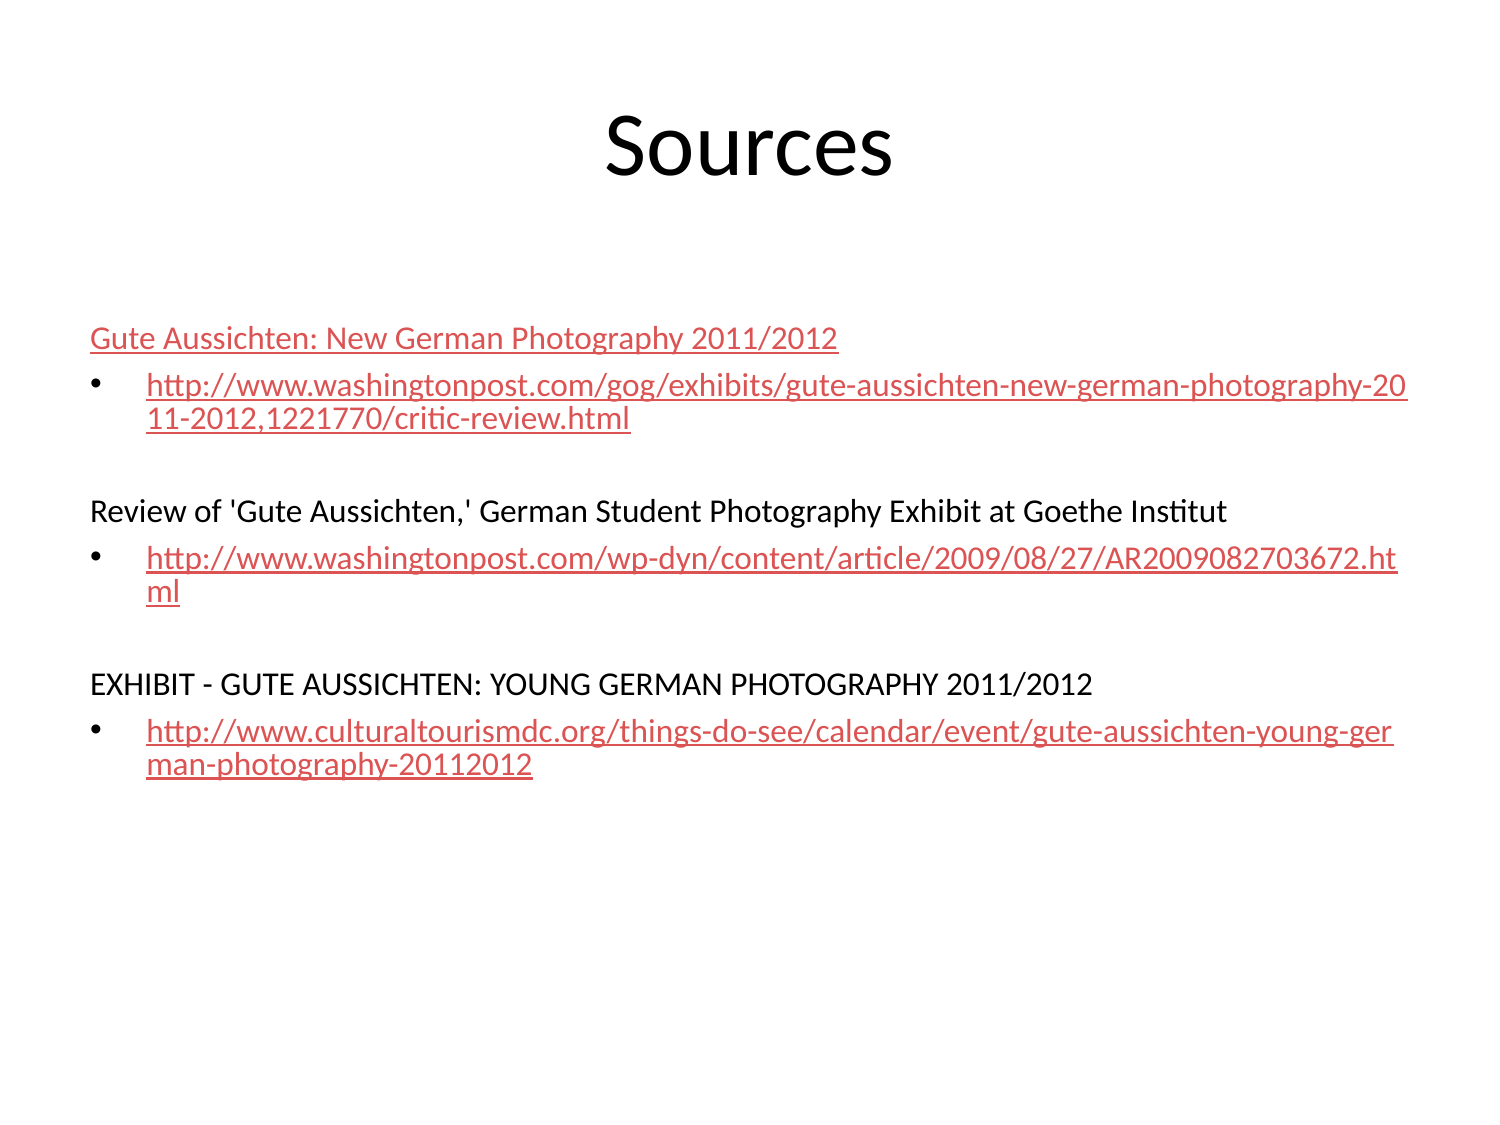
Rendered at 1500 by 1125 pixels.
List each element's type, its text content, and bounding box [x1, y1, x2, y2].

list Gute Aussichten: New German Photography 2011/2012 http://www.washingtonpost.com/gog/exhibits/gute-aussichten-new-german-photography-2011-2012,1221770/critic-review.html Review of 'Gute Aussichten,' German Student Photography Exhibit at Goethe Institut http://www.washingtonpost.com/wp-dyn/content/article/2009/08/27/AR2009082703672.html EXHIBIT - GUTE AUSSICHTEN: YOUNG GERMAN PHOTOGRAPHY 2011/2012 http://www.culturaltourismdc.org/things-do-see/calendar/event/gute-aussichten-young-german-photography-20112012 [74, 262, 1426, 1006]
title Sources [74, 44, 1426, 233]
